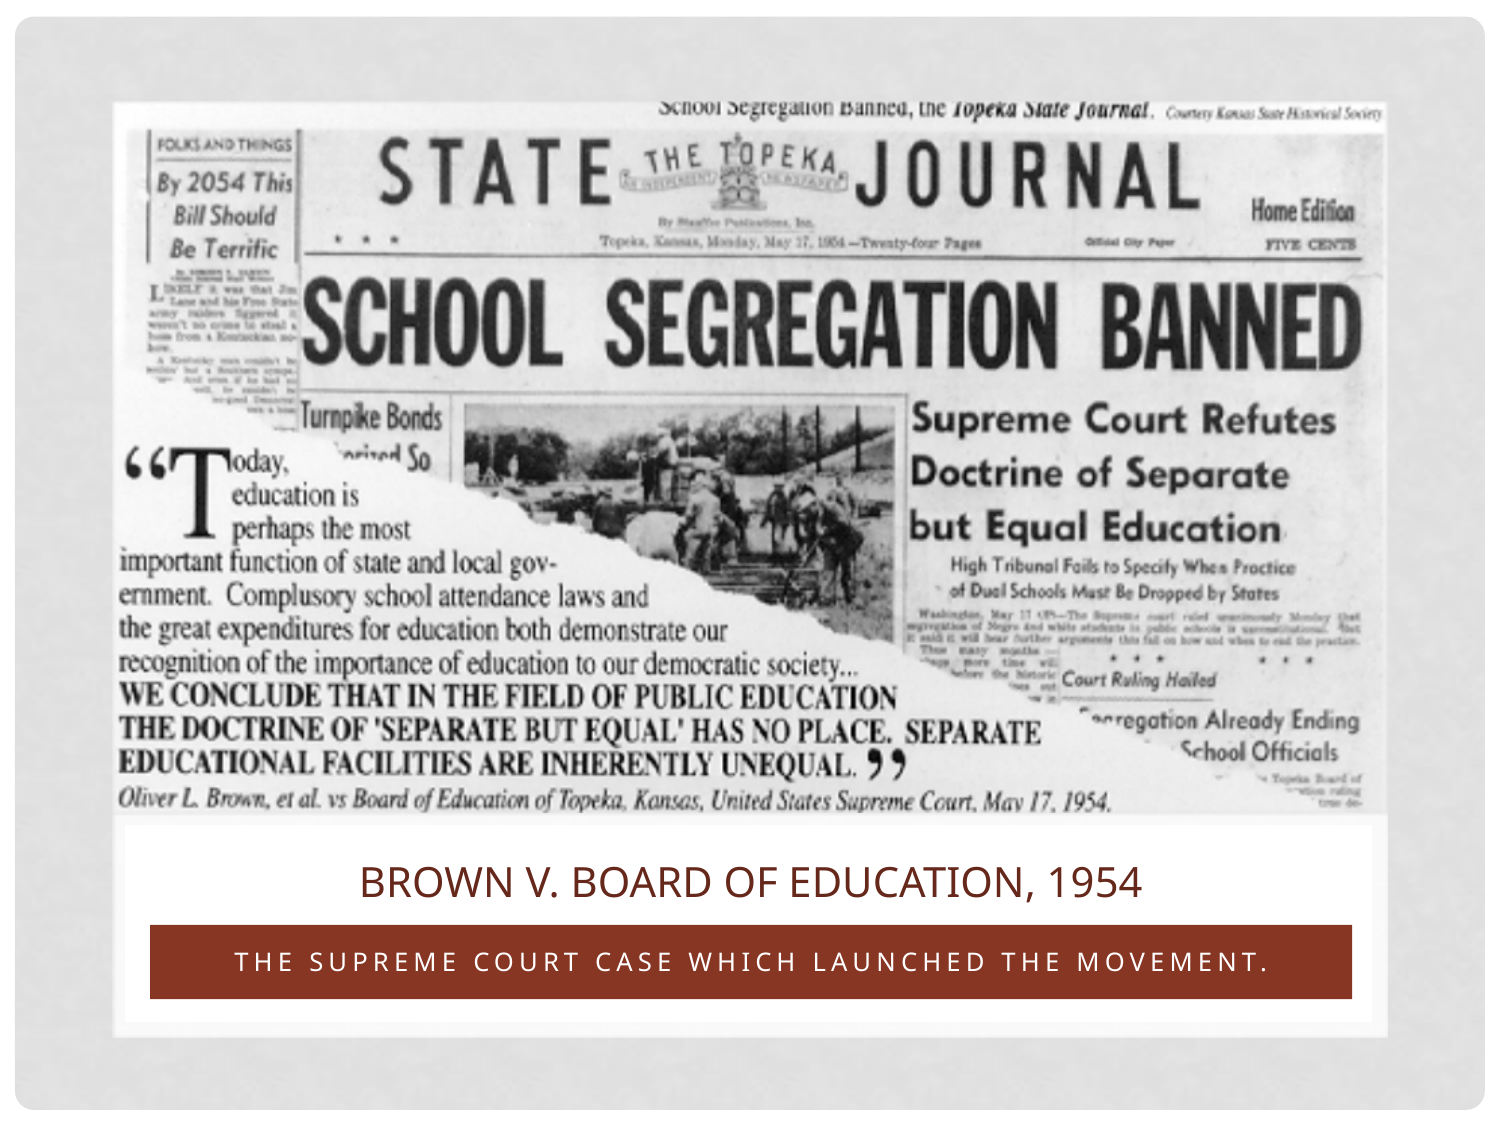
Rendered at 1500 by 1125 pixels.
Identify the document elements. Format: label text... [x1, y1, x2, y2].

title Brown V. Board of education, 1954 [150, 837, 1353, 924]
list The supreme court case which launched the movement. [156, 927, 1346, 994]
picture [112, 101, 1388, 813]
